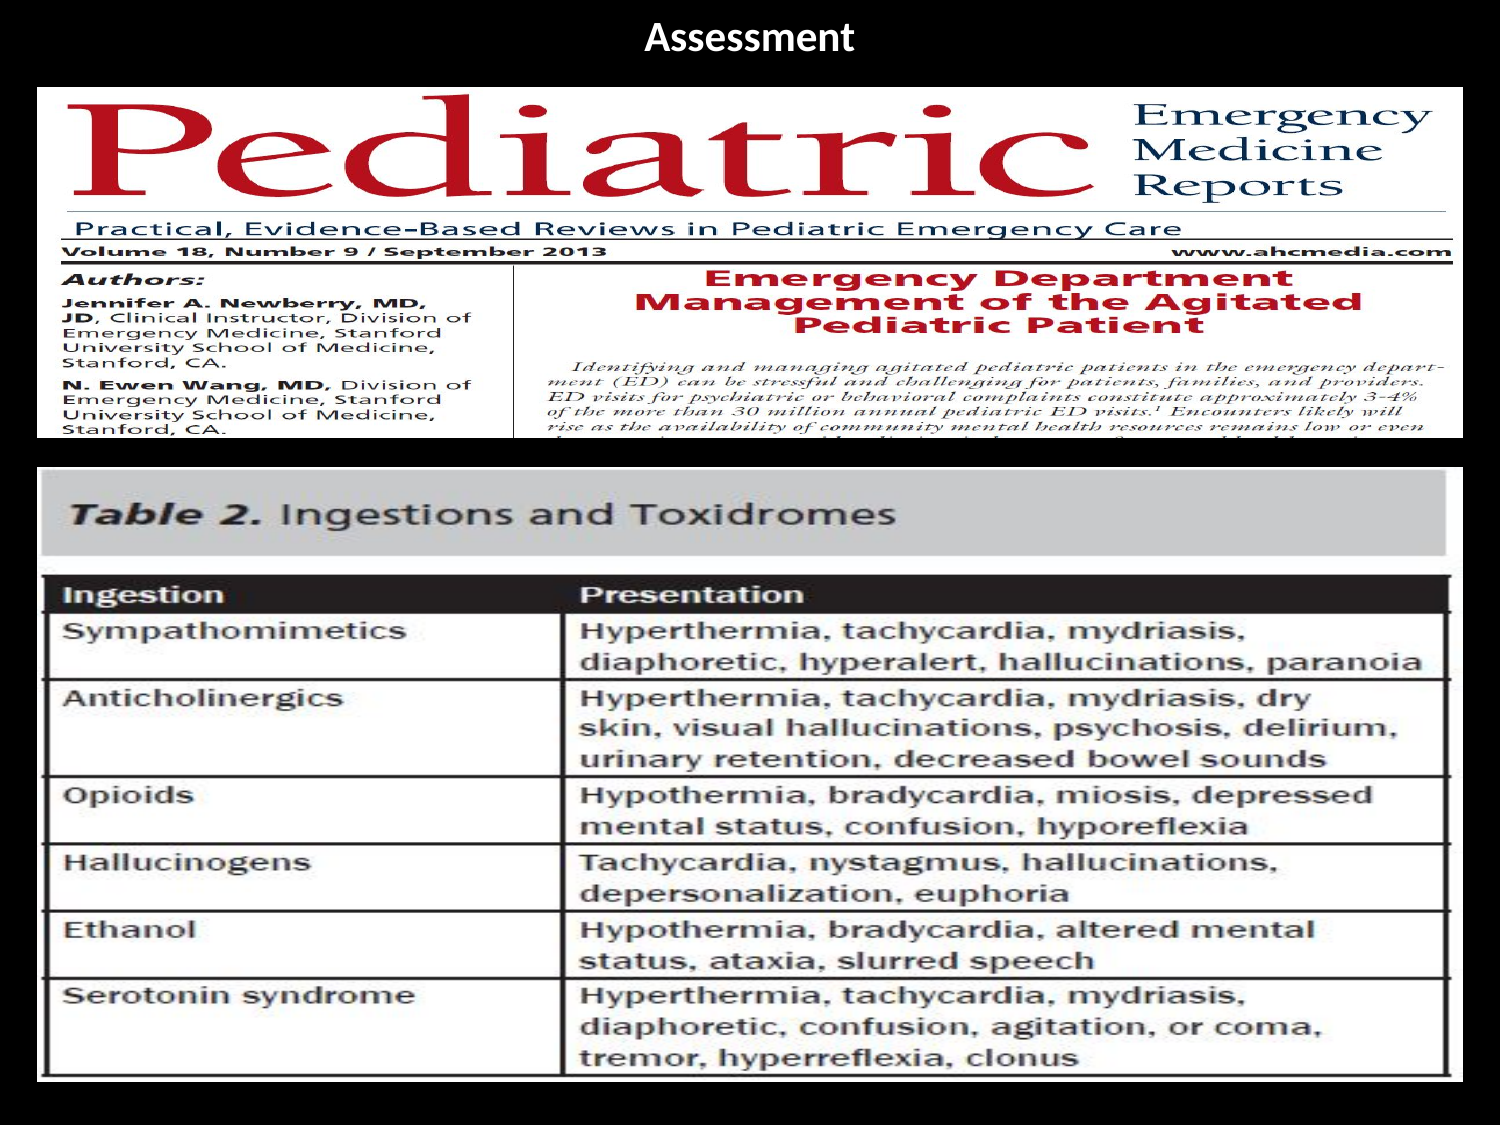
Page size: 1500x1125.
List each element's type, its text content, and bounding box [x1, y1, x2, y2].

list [37, 87, 1463, 438]
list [37, 467, 1463, 1083]
title Assessment [75, 0, 1425, 68]
